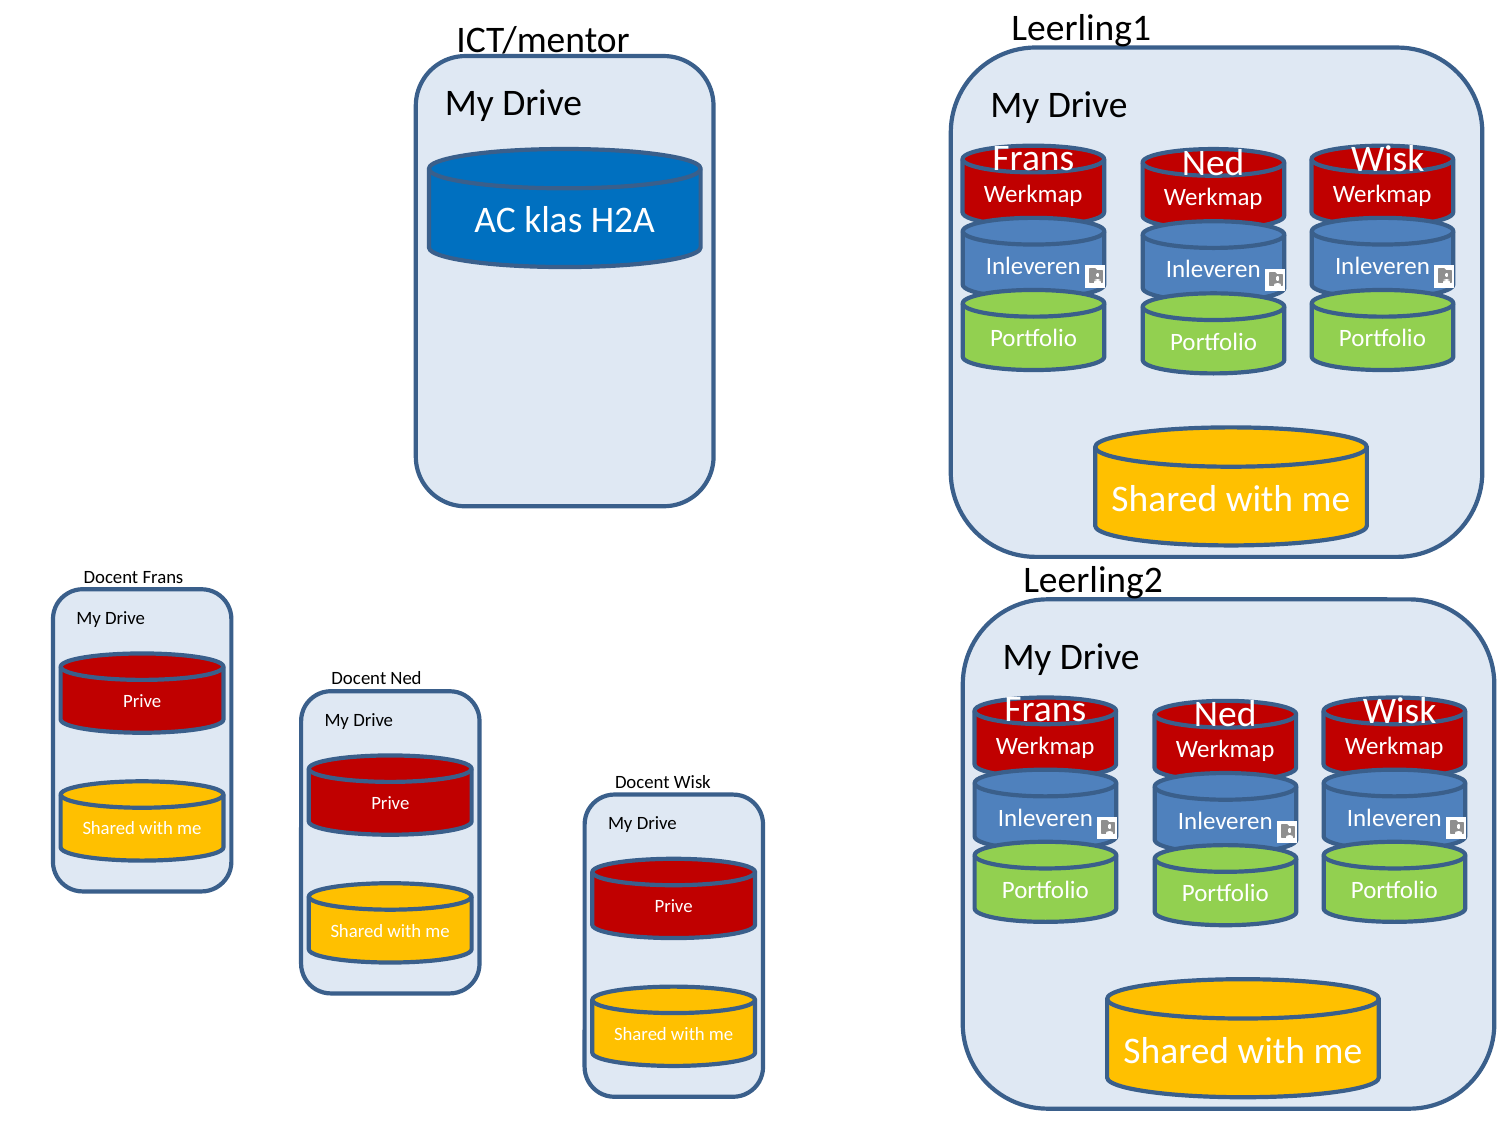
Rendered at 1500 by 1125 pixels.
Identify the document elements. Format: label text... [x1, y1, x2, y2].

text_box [415, 55, 714, 507]
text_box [300, 658, 480, 994]
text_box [950, 0, 1483, 558]
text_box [962, 546, 1495, 1109]
text_box ICT/mentor [441, 7, 646, 54]
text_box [584, 761, 764, 1097]
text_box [52, 556, 232, 892]
